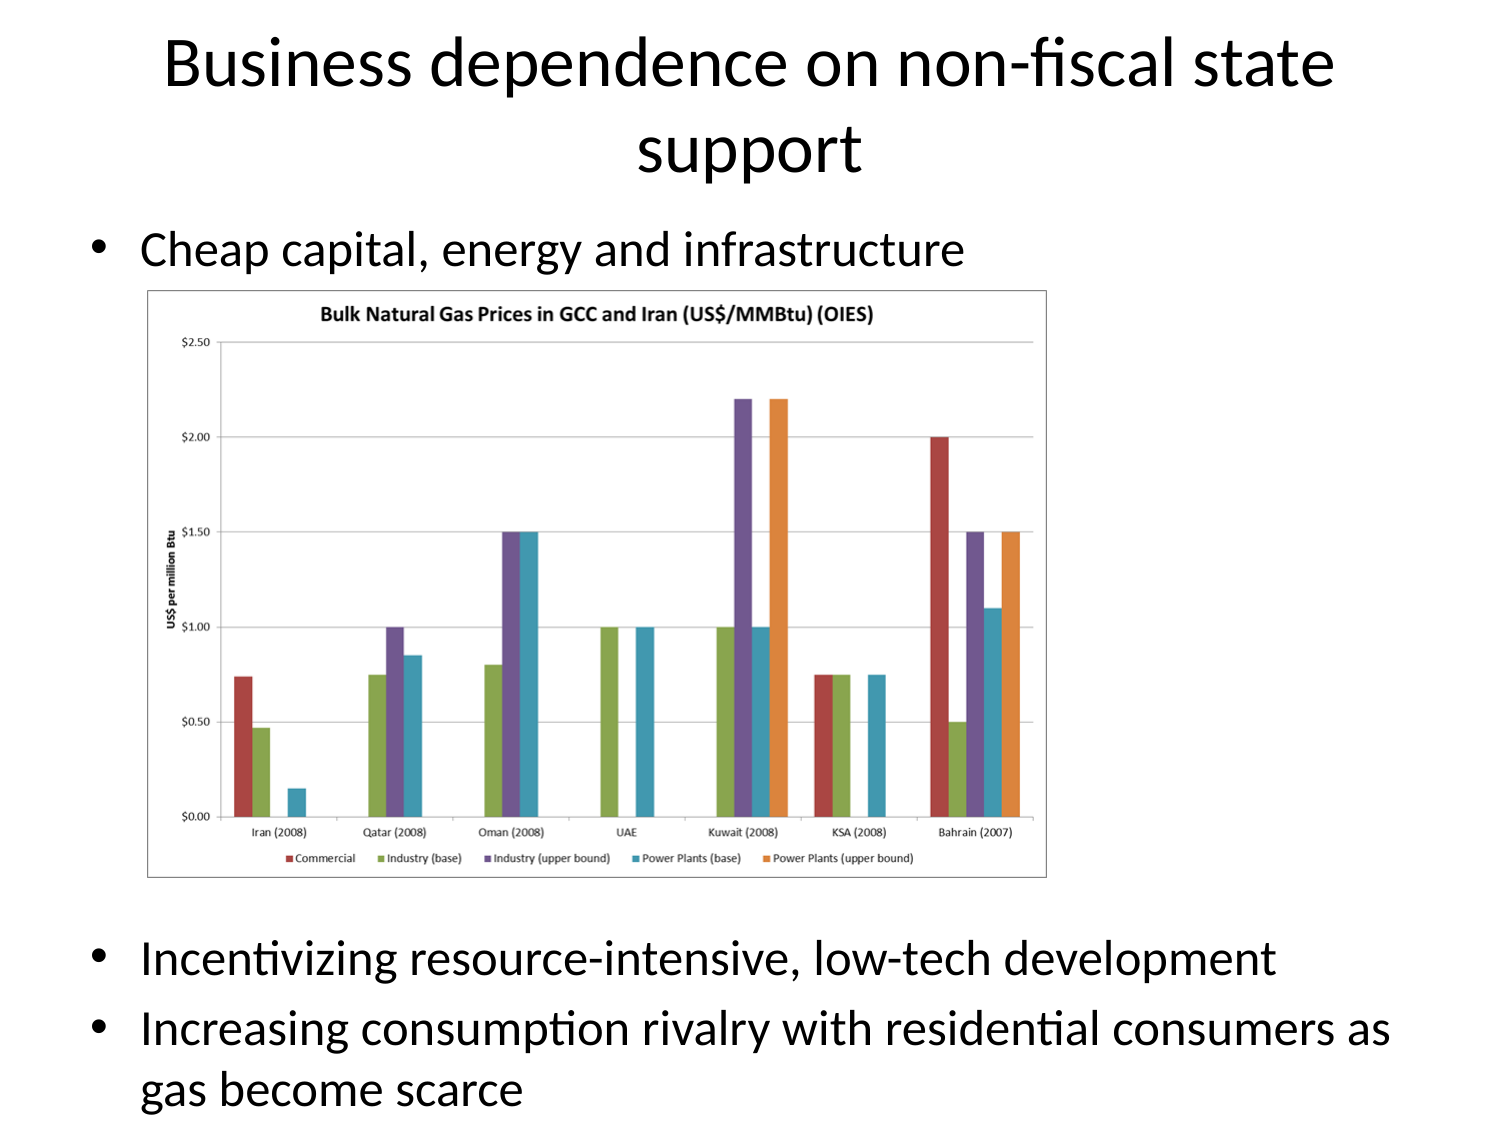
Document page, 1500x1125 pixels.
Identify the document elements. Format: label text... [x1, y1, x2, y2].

list Cheap capital, energy and infrastructure Incentivizing resource-intensive, low-tech development Increasing consumption rivalry with residential consumers as gas become scarce [75, 208, 1425, 1125]
picture [147, 290, 1047, 878]
title Business dependence on non-fiscal state support [75, 7, 1425, 195]
